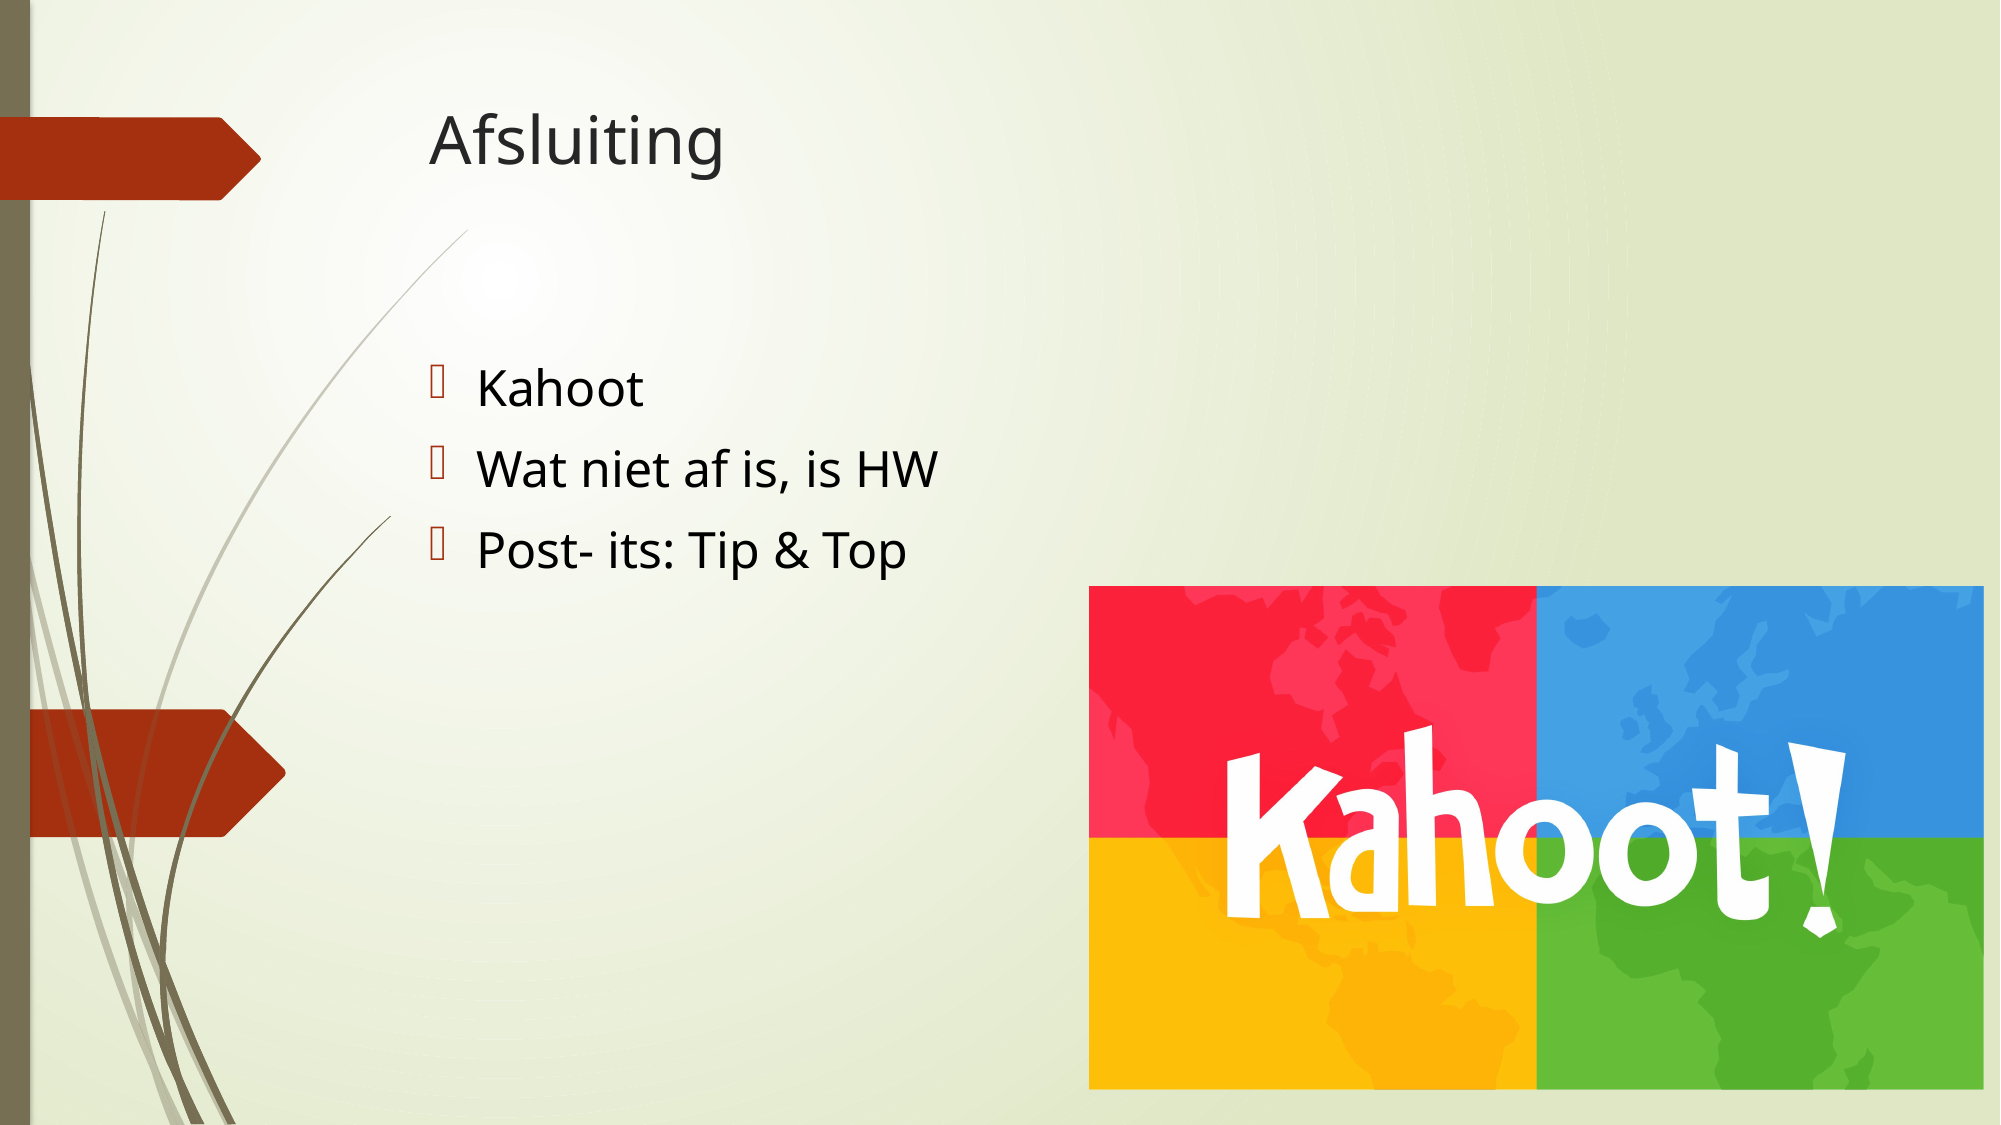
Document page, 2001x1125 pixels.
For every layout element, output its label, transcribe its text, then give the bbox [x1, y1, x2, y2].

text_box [395, 37, 468, 1125]
subtitle Kahoot Wat niet af is, is HW Post- its: Tip & Top [472, 349, 1094, 969]
picture [1088, 585, 1984, 1090]
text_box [4, 0, 392, 1125]
title Afsluiting [472, 90, 1094, 301]
